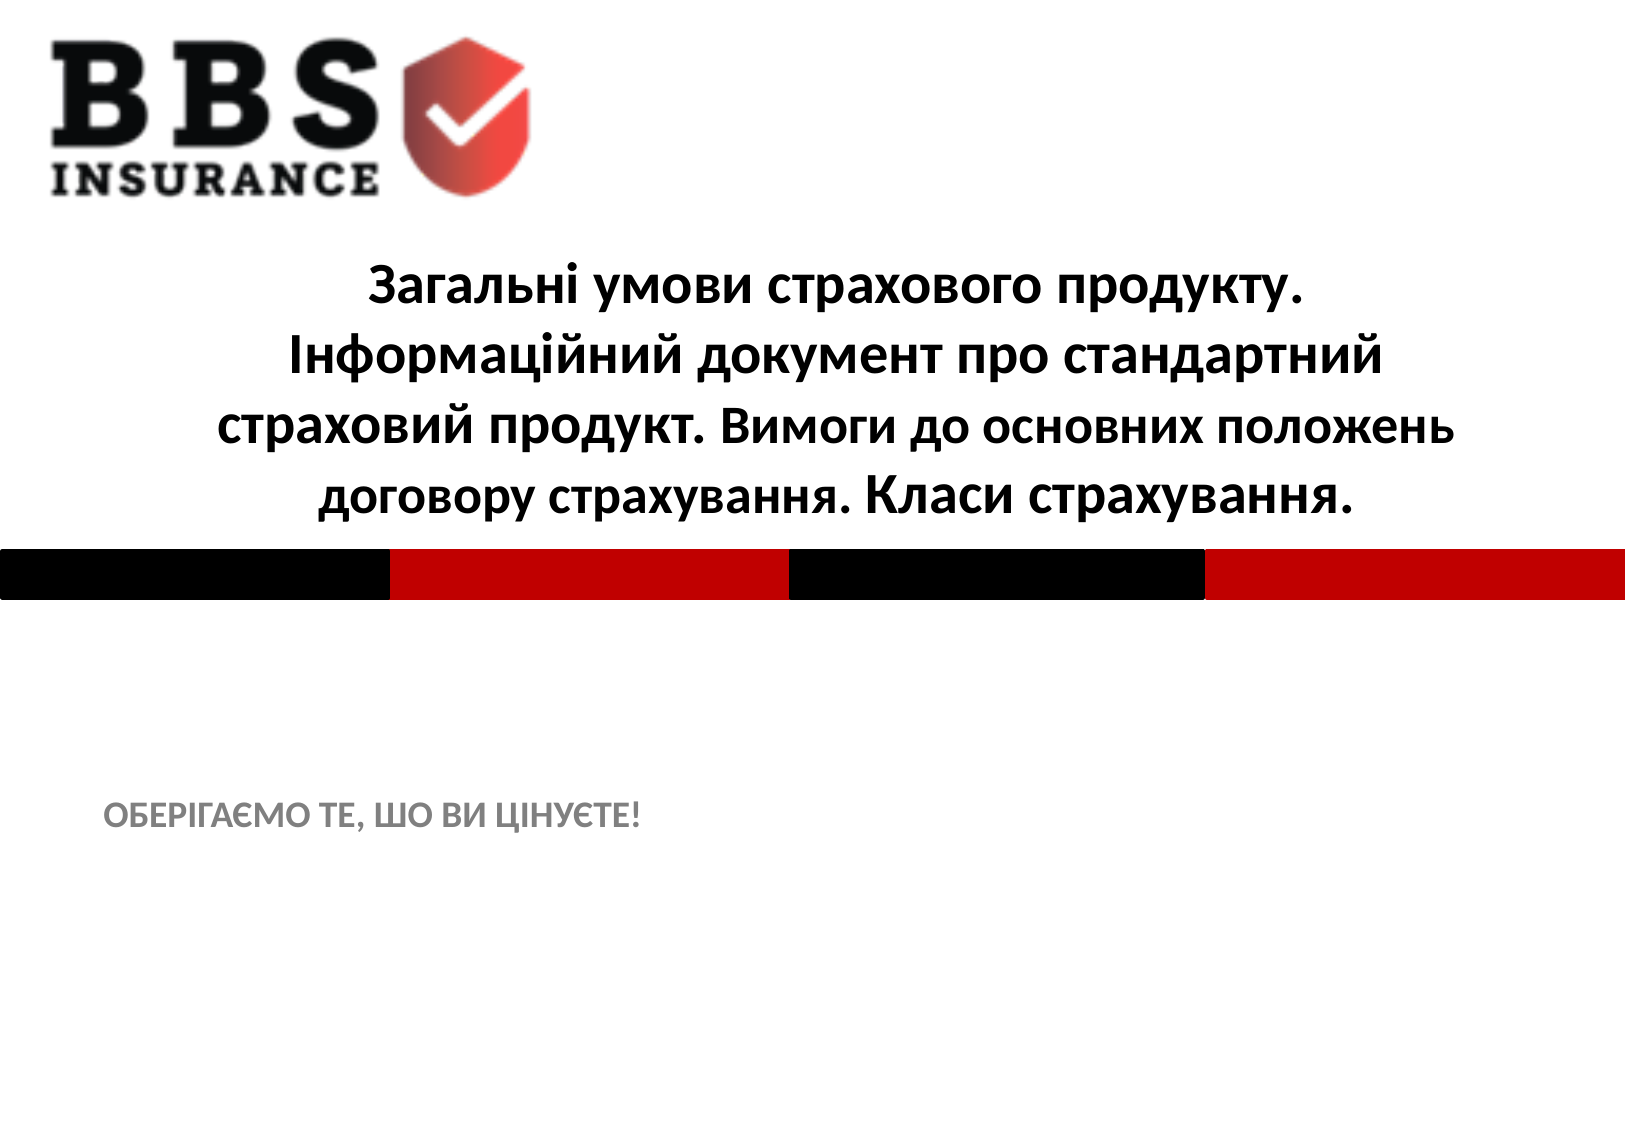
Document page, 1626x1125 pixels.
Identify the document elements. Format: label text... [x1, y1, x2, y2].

picture [38, 26, 541, 210]
text_box [0, 549, 390, 600]
text_box ОБЕРІГАЄМО ТЕ, ШО ВИ ЦІНУЄТЕ! [88, 783, 658, 843]
text_box [1205, 549, 1625, 600]
text_box Загальні умови страхового продукту. Інформаційний документ про стандартний страховий продукт. Вимоги до основних положень договору страхування. Класи страхування. [151, 237, 1522, 597]
